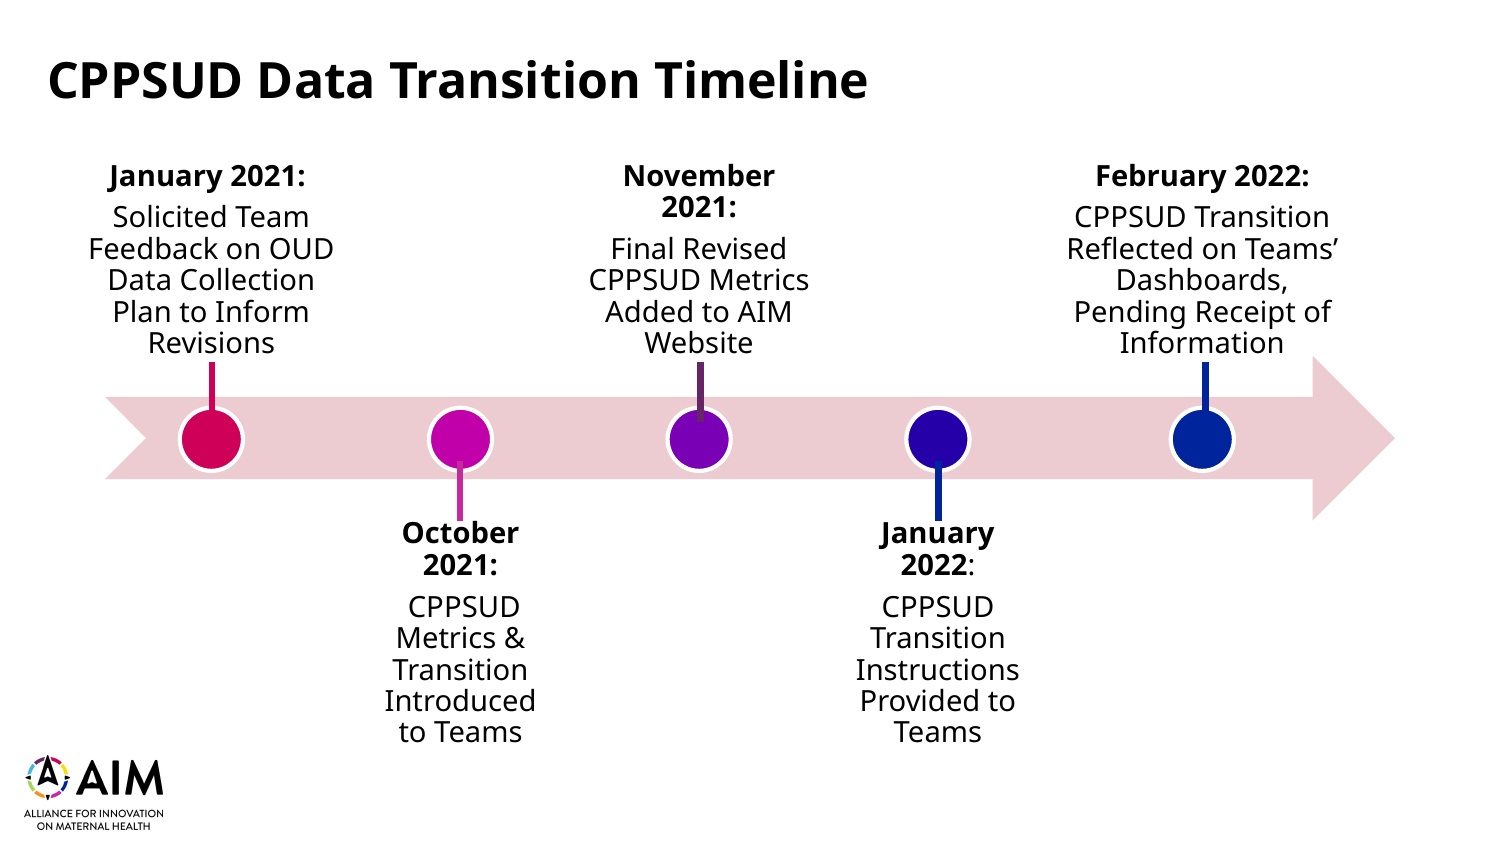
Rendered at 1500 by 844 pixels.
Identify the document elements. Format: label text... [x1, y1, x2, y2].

picture [24, 755, 163, 830]
title CPPSUD Data Transition Timeline [32, 9, 1183, 121]
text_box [31, 123, 1469, 756]
